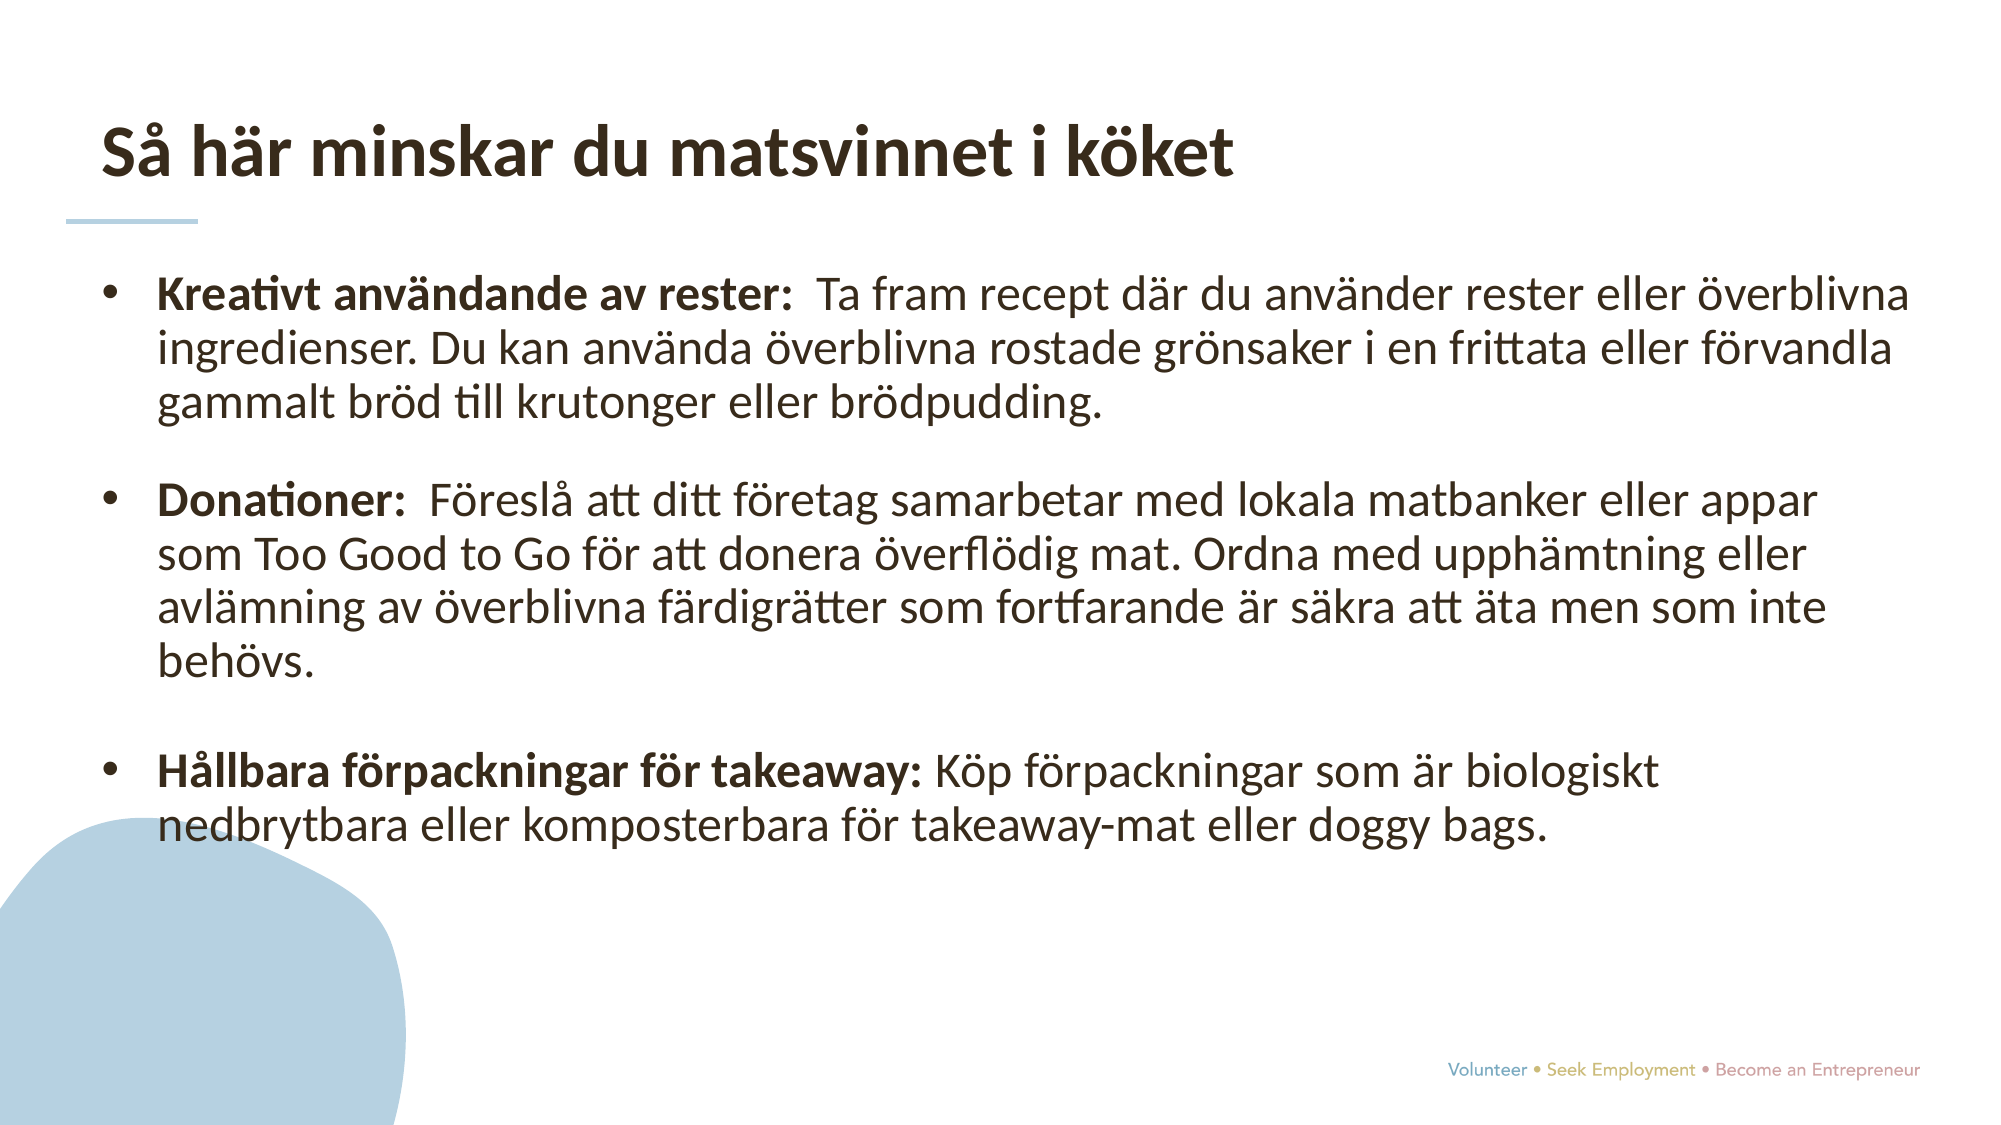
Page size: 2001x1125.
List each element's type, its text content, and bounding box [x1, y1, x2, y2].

picture [1418, 1046, 1971, 1103]
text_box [0, 817, 406, 1125]
list Kreativt användande av rester: Ta fram recept där du använder rester eller överblivna ingredienser. Du kan använda överblivna rostade grönsaker i en frittata eller förvandla gammalt bröd till krutonger eller brödpudding. Donationer: Föreslå att ditt företag samarbetar med lokala matbanker eller appar som Too Good to Go för att donera överflödig mat. Ordna med upphämtning eller avlämning av överblivna färdigrätter som fortfarande är säkra att äta men som inte behövs. Hållbara förpackningar för takeaway: Köp förpackningar som är biologiskt nedbrytbara eller komposterbara för takeaway-mat eller doggy bags. [86, 259, 1928, 973]
list Så här minskar du matsvinnet i köket [86, 105, 1928, 201]
text_box [66, 219, 198, 224]
